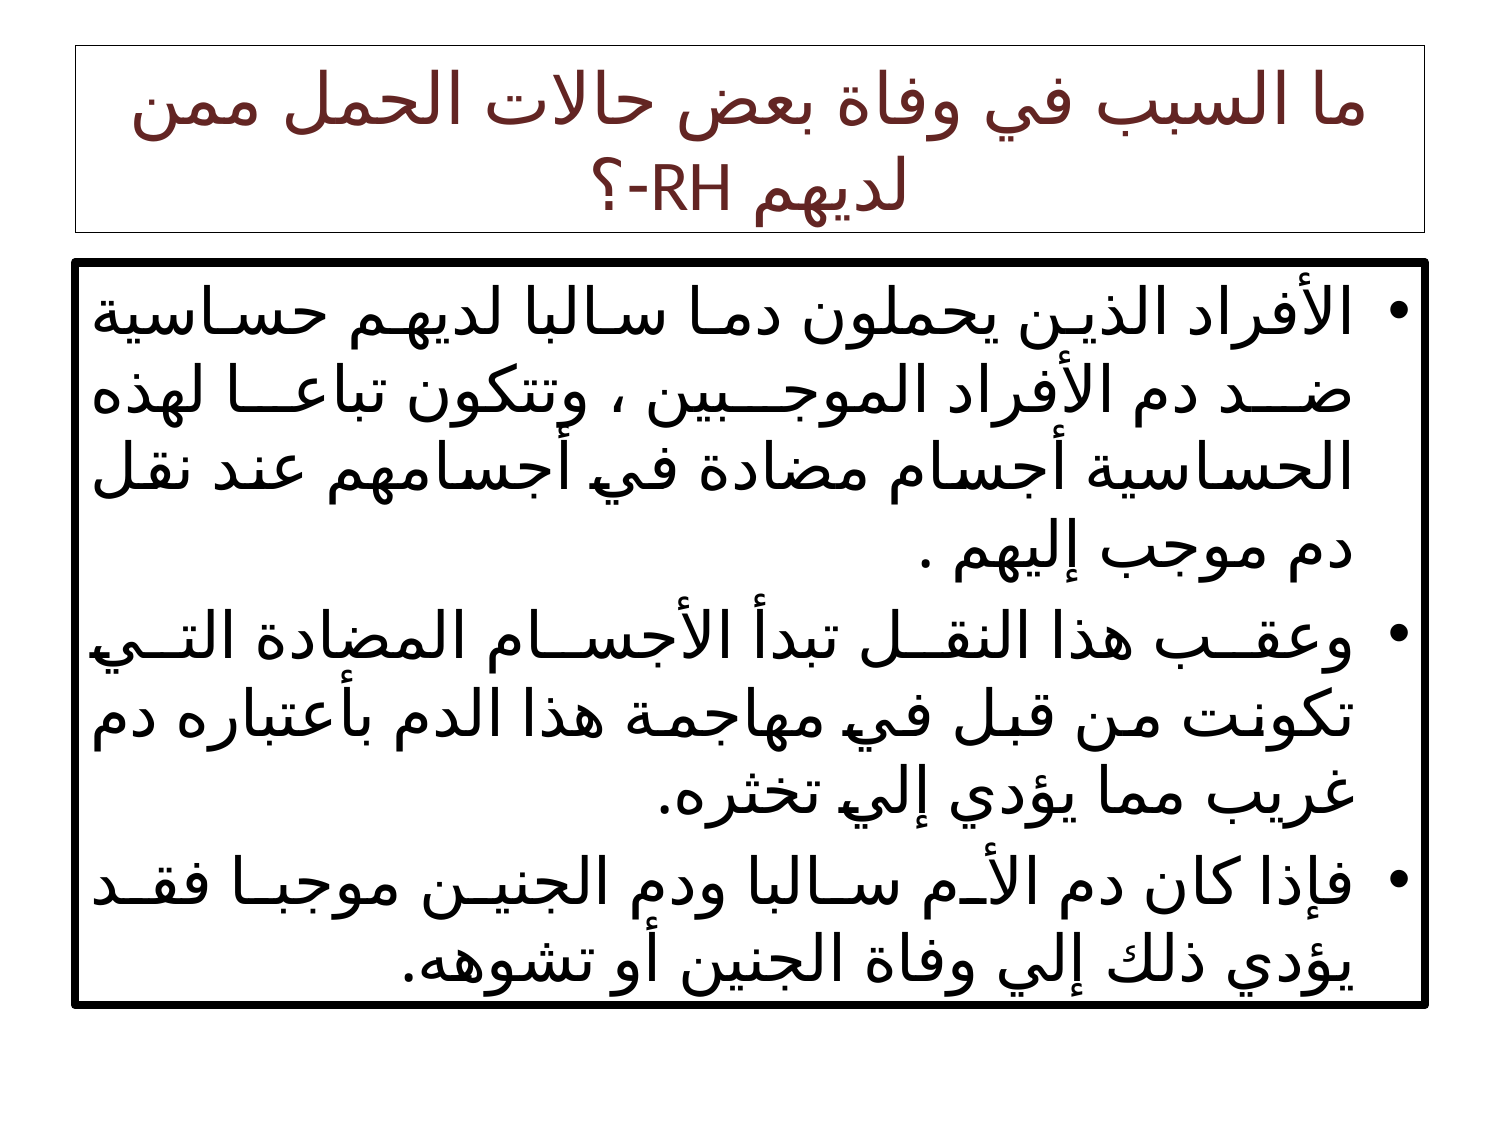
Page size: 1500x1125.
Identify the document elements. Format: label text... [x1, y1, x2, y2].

list الأفراد الذين يحملون دما سالبا لديهم حساسية ضد دم الأفراد الموجبين ، وتتكون تباعا لهذه الحساسية أجسام مضادة في أجسامهم عند نقل دم موجب إليهم . وعقب هذا النقل تبدأ الأجسام المضادة التي تكونت من قبل في مهاجمة هذا الدم بأعتباره دم غريب مما يؤدي إلي تخثره. فإذا كان دم الأم سالبا ودم الجنين موجبا فقد يؤدي ذلك إلي وفاة الجنين أو تشوهه. [75, 262, 1425, 1005]
title ما السبب في وفاة بعض حالات الحمل ممن لديهم RH-؟ [75, 45, 1425, 233]
